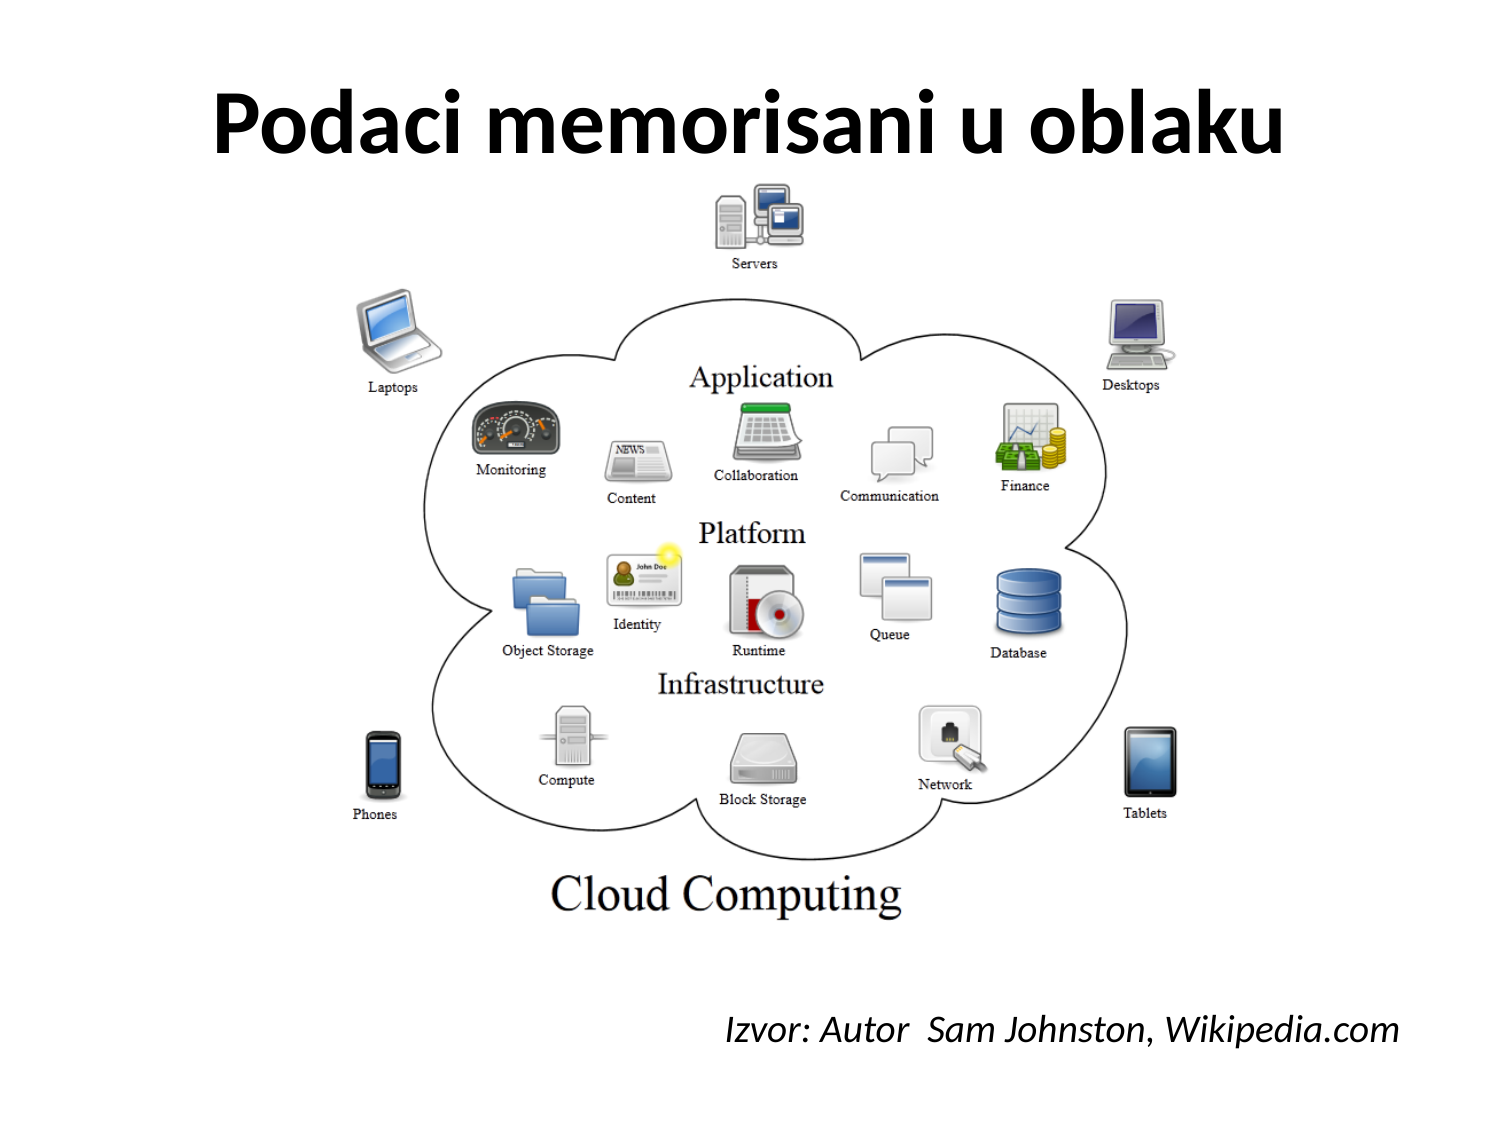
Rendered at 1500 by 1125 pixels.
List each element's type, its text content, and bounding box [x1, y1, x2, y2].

title Podaci memorisani u oblaku [74, 44, 1426, 189]
picture [320, 155, 1206, 937]
list Izvor: Autor Sam Johnston, Wikipedia.com [74, 262, 1426, 1066]
